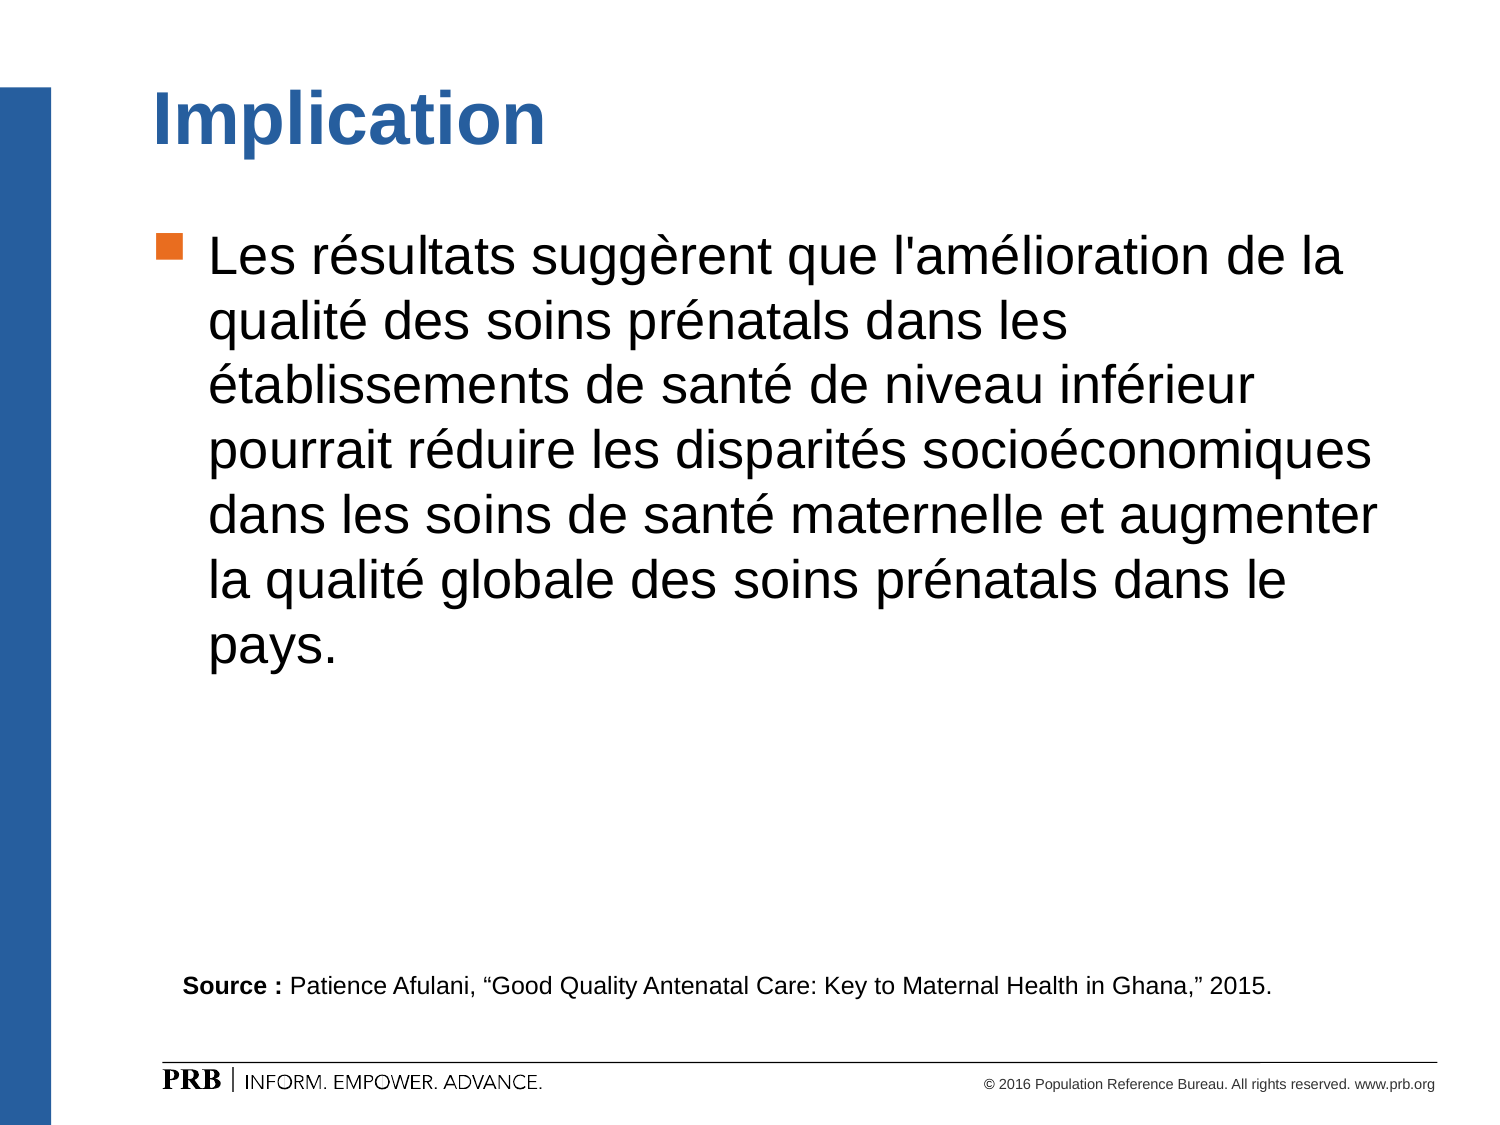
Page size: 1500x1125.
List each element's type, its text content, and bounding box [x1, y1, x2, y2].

list Les résultats suggèrent que l'amélioration de la qualité des soins prénatals dans les établissements de santé de niveau inférieur pourrait réduire les disparités socioéconomiques dans les soins de santé maternelle et augmenter la qualité globale des soins prénatals dans le pays. [137, 212, 1406, 976]
text_box Source : Patience Afulani, “Good Quality Antenatal Care: Key to Maternal Health in Ghana,” 2015. [167, 962, 1400, 1008]
title Implication [137, 62, 1408, 226]
